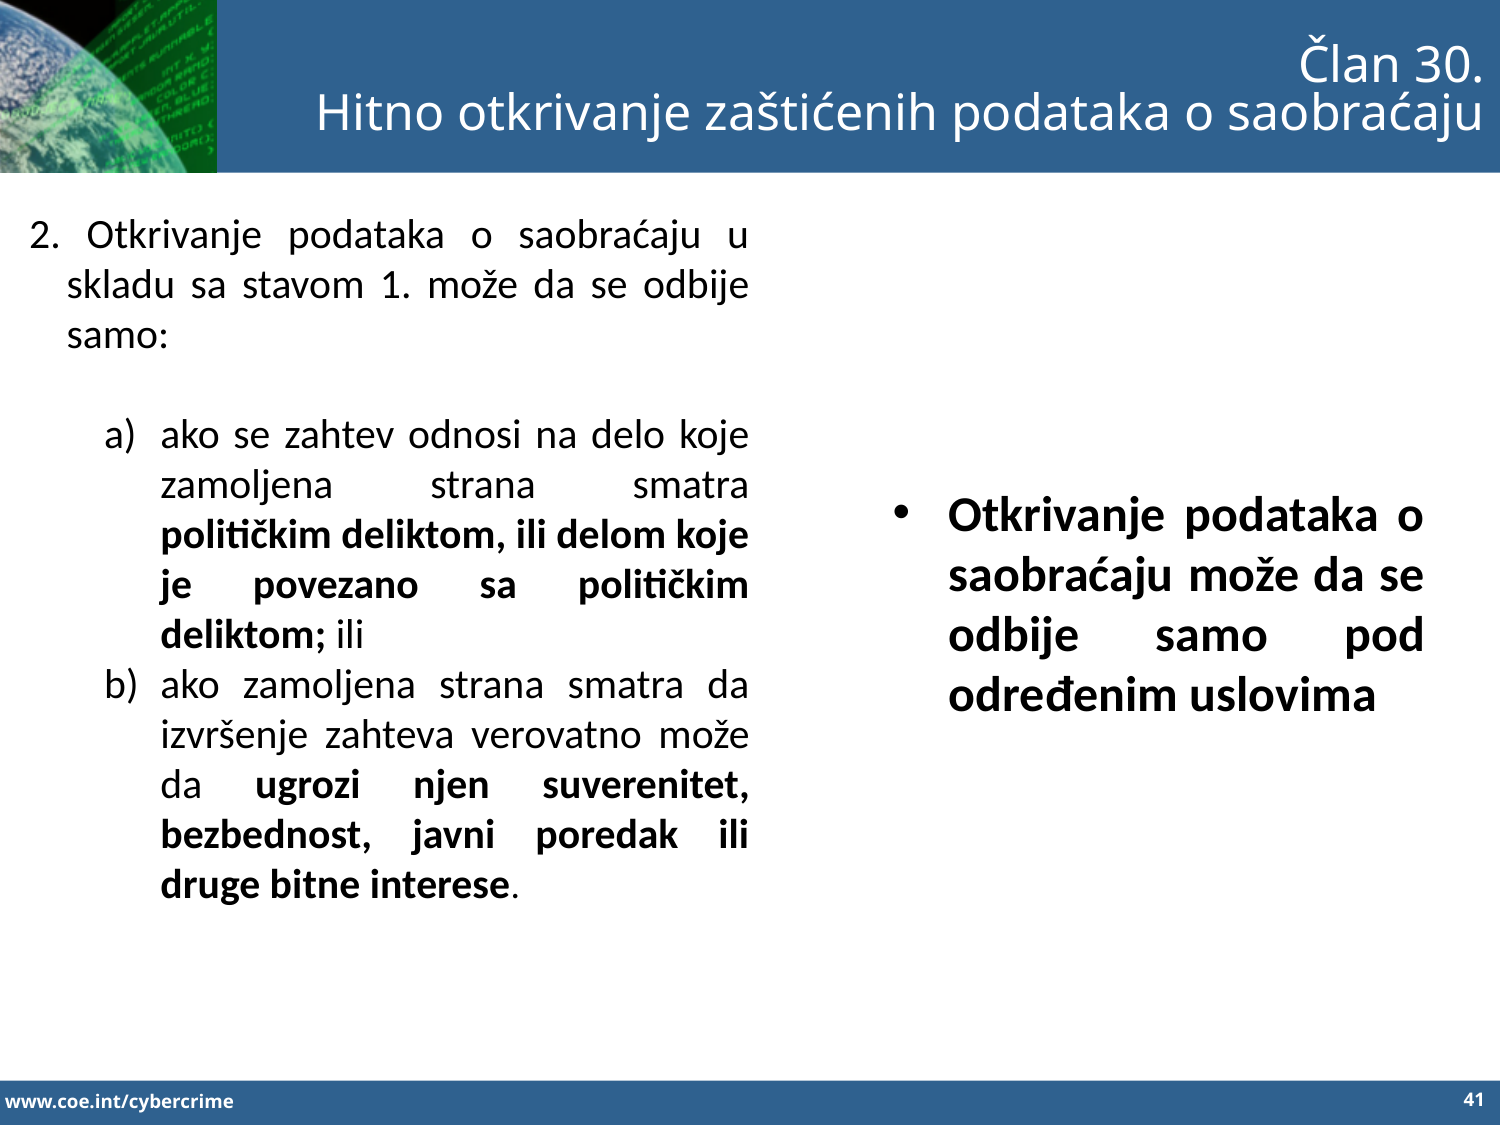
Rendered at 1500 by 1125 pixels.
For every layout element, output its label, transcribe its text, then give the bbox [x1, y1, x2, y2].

text_box 2. Otkrivanje podataka o saobraćaju u skladu sa stavom 1. može da se odbije samo: ako se zahtev odnosi na delo koje zamoljena strana smatra političkim deliktom, ili delom koje je povezano sa političkim deliktom; ili ako zamoljena strana smatra da izvršenje zahteva verovatno može da ugrozi njen suverenitet, bezbednost, javni poredak ili druge bitne interese. [14, 199, 765, 915]
text_box Otkrivanje podataka o saobraćaju može da se odbije samo pod određenim uslovima [877, 474, 1440, 729]
slide_number 41 [1149, 1079, 1500, 1125]
picture [0, 1, 217, 173]
text_box Član 30. Hitno otkrivanje zaštićenih podataka o saobraćaju [254, 15, 1500, 168]
